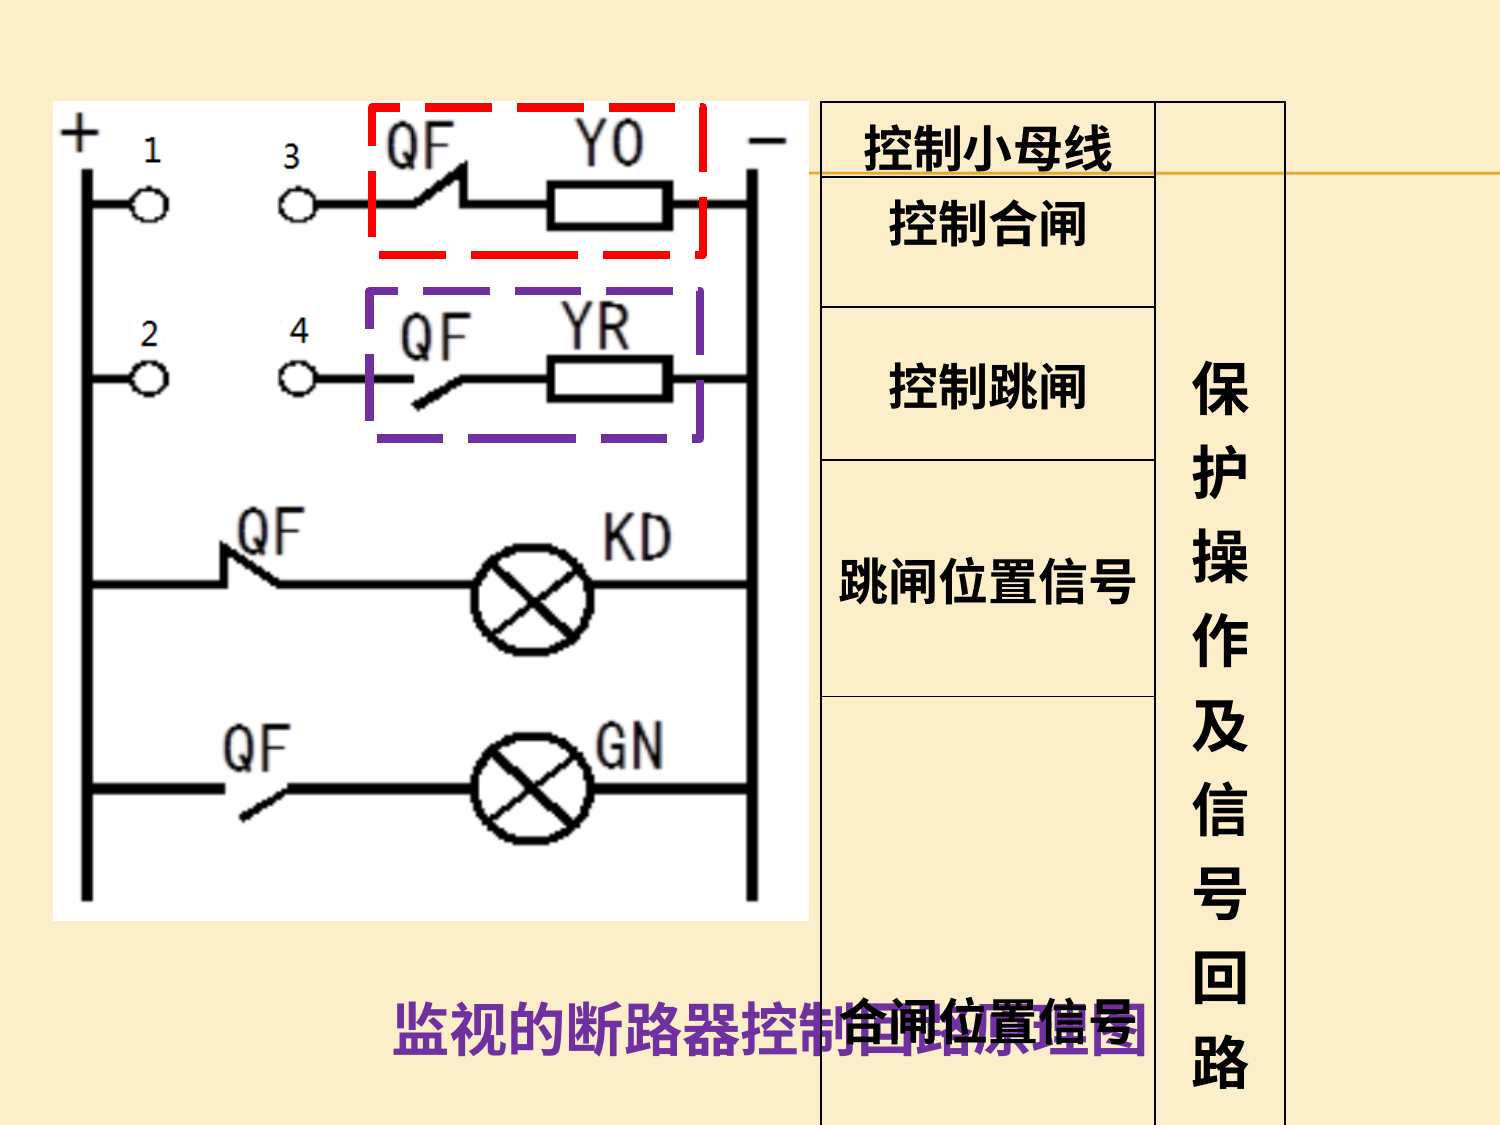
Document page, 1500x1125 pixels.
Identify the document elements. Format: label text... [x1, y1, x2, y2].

table_header 控制小母线 [822, 103, 1154, 176]
table_cell 控制跳闸 [822, 308, 1154, 459]
table_cell 合闸位置信号 [822, 697, 1154, 1125]
picture [52, 101, 811, 921]
table_cell 跳闸位置信号 [822, 461, 1154, 696]
text_box 监视的断路器控制回路原理图 [376, 986, 820, 1071]
table_cell 控制合闸 [822, 178, 1154, 306]
table_header 保 护 操 作 及 信 号 回 路 [1156, 103, 1284, 1125]
